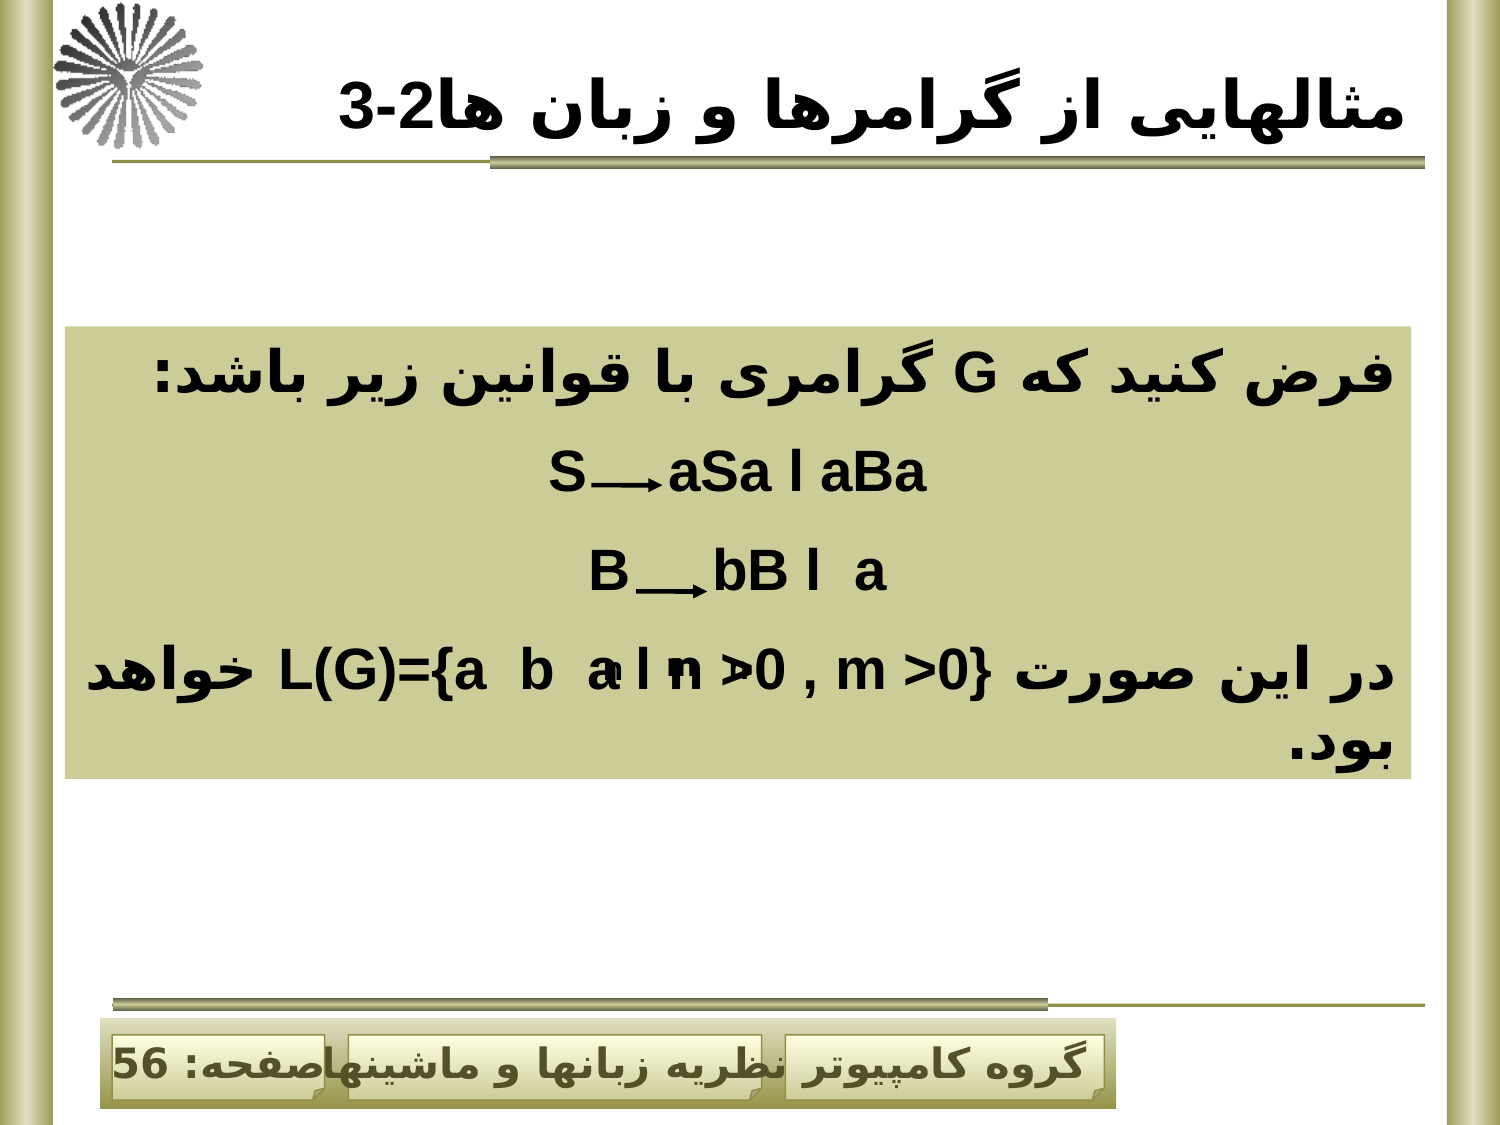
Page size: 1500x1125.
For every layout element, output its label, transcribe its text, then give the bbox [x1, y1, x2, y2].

text_box 3-2مثالهایی از گرامرها و زبان ها [76, 54, 1424, 150]
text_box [64, 326, 1412, 728]
